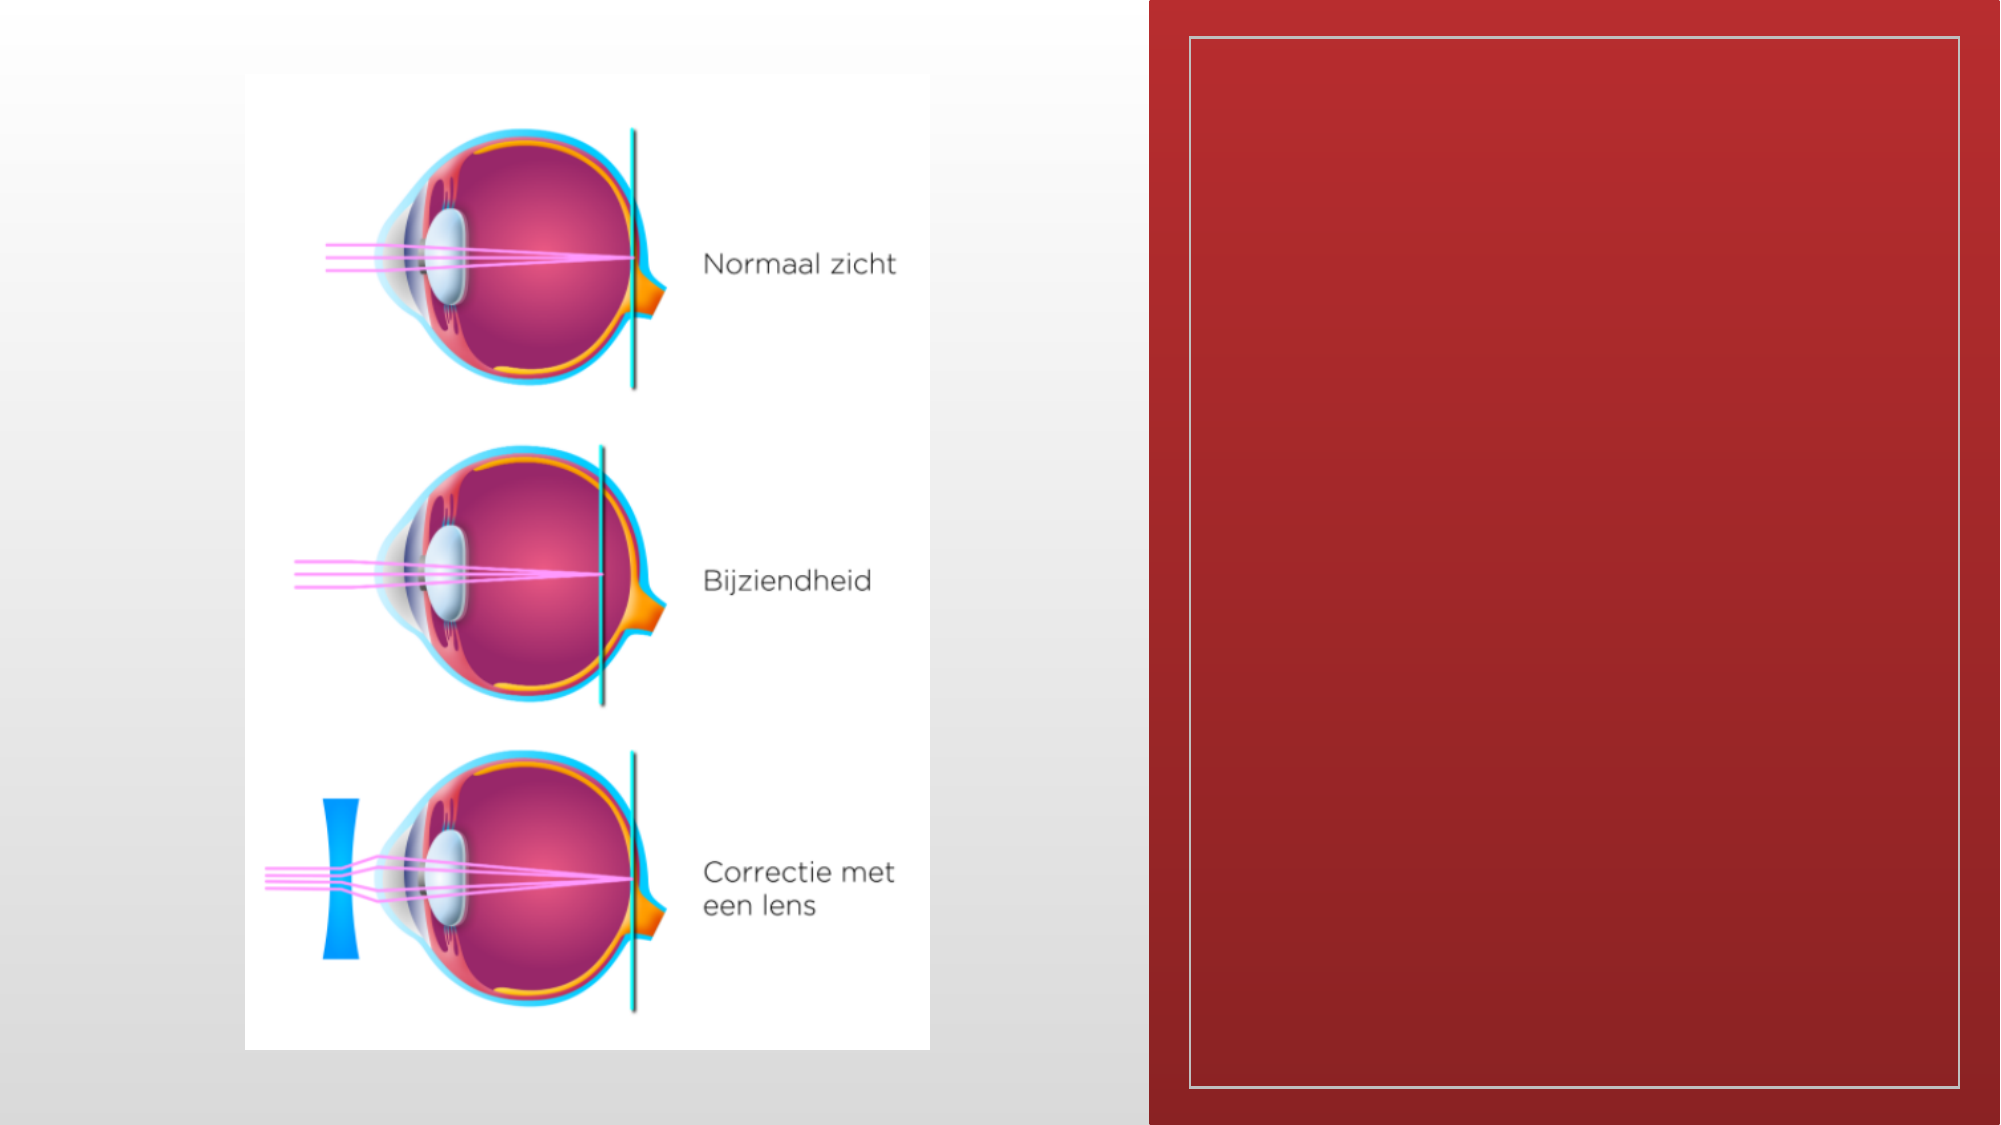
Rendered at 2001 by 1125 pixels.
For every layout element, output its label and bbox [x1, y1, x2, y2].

list [244, 74, 930, 1050]
